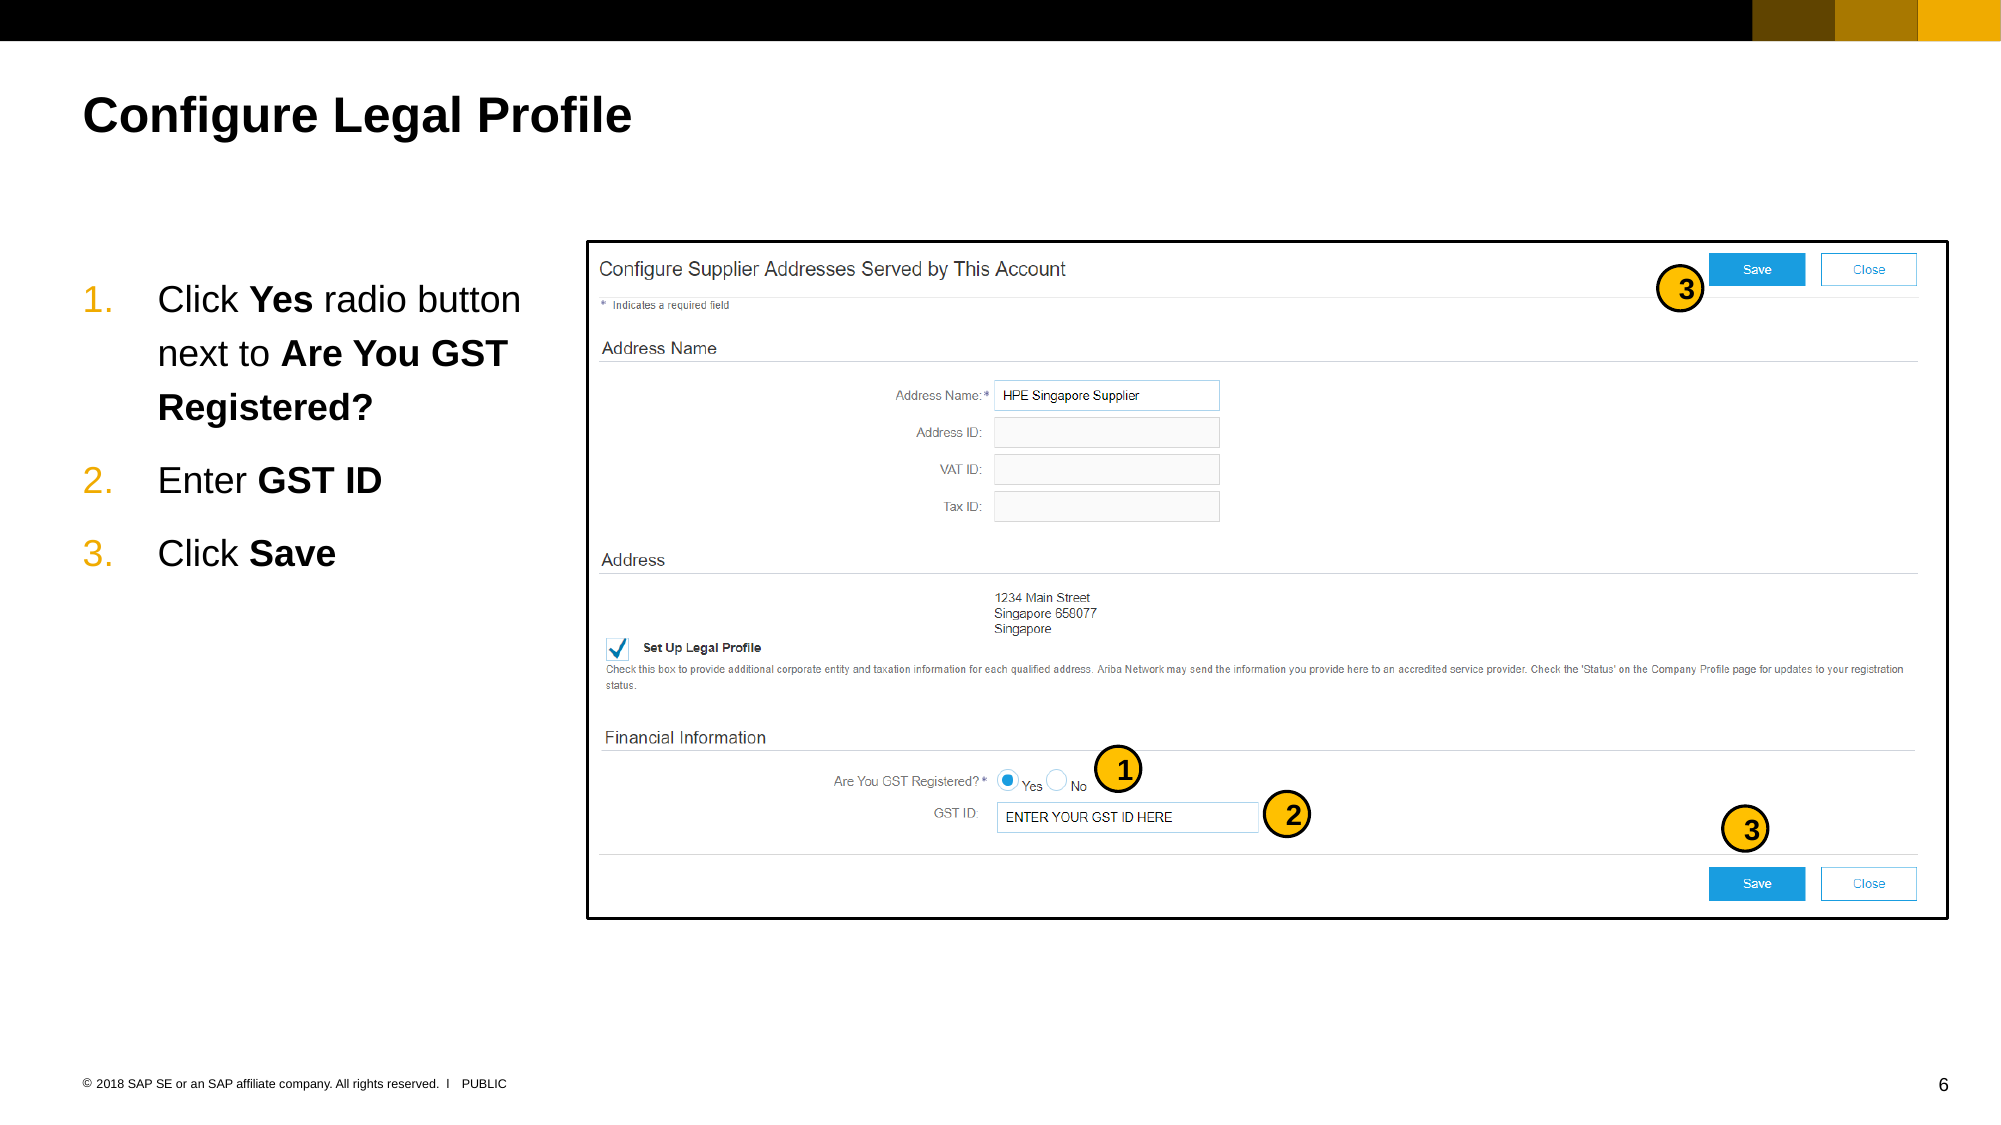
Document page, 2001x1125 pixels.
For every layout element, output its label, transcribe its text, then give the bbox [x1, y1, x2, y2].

picture [588, 242, 1947, 917]
list Click Yes radio button next to Are You GST Registered? Enter GST ID Click Save [82, 265, 590, 1040]
title Configure Legal Profile [82, 82, 1918, 144]
